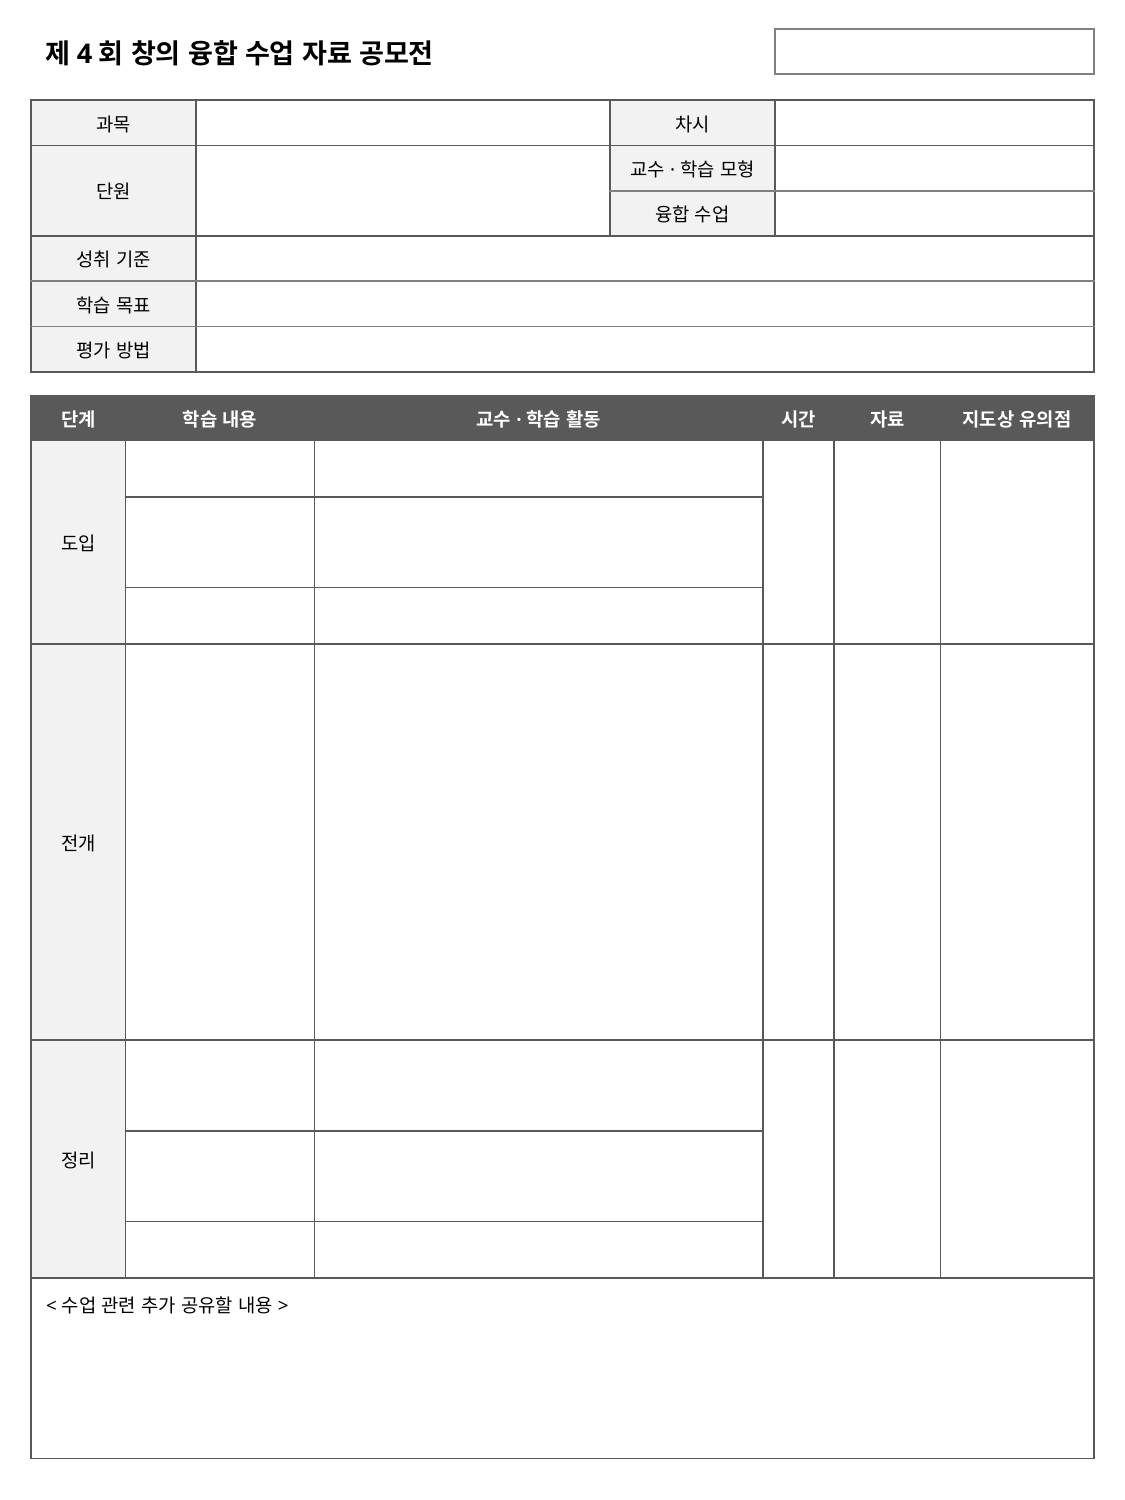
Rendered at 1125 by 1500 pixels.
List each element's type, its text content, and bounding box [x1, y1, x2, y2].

table_cell [835, 1041, 940, 1277]
table_header 학습 내용 [126, 396, 314, 439]
table_cell [197, 282, 1093, 326]
table_header 과목 [32, 101, 195, 145]
table_header 지도상 유의점 [941, 396, 1093, 439]
table_header [197, 101, 609, 145]
table_cell 평가 방법 [32, 327, 195, 371]
table_header 자료 [835, 396, 940, 439]
table_header 차시 [611, 101, 774, 145]
table_cell [126, 1222, 314, 1277]
table_cell [941, 1041, 1093, 1277]
table_cell 전개 [32, 645, 125, 1039]
text_box 제4회 창의 융합 수업 자료 공모전 [30, 28, 539, 76]
table_cell [835, 645, 940, 1039]
table_cell [776, 146, 1093, 190]
table_cell 성취 기준 [32, 237, 195, 280]
table_cell <수업 관련 추가 공유할 내용> [32, 1279, 1093, 1458]
table_header [776, 30, 1093, 73]
table_cell [776, 192, 1093, 235]
table_cell [315, 498, 762, 587]
table_cell 융합 수업 [611, 192, 774, 235]
table_cell 도입 [32, 441, 125, 643]
table_cell [941, 645, 1093, 1039]
table_header 단계 [32, 396, 125, 439]
table_cell [126, 1132, 314, 1221]
table_cell [315, 588, 762, 643]
table_cell [315, 1132, 762, 1221]
table_cell [764, 441, 833, 643]
table_cell 정리 [32, 1041, 125, 1277]
table_header 시간 [764, 396, 833, 439]
table_cell [126, 498, 314, 587]
table_cell [941, 441, 1093, 643]
table_cell [126, 645, 314, 1039]
table_cell [835, 441, 940, 643]
table_cell [315, 645, 762, 1039]
table_cell [315, 1041, 762, 1130]
table_header 교수·학습 활동 [315, 396, 762, 439]
table_cell [197, 237, 1093, 280]
table_cell [197, 327, 1093, 371]
table_cell [126, 441, 314, 496]
table_cell 교수·학습 모형 [611, 146, 774, 190]
table_cell [126, 1041, 314, 1130]
table_cell [197, 146, 609, 235]
table_cell [764, 645, 833, 1039]
table_cell 학습 목표 [32, 282, 195, 326]
table_cell [315, 1222, 762, 1277]
table_header [776, 101, 1093, 145]
table_cell [315, 441, 762, 496]
table_cell [126, 588, 314, 643]
table_cell [764, 1041, 833, 1277]
table_cell 단원 [32, 146, 195, 235]
